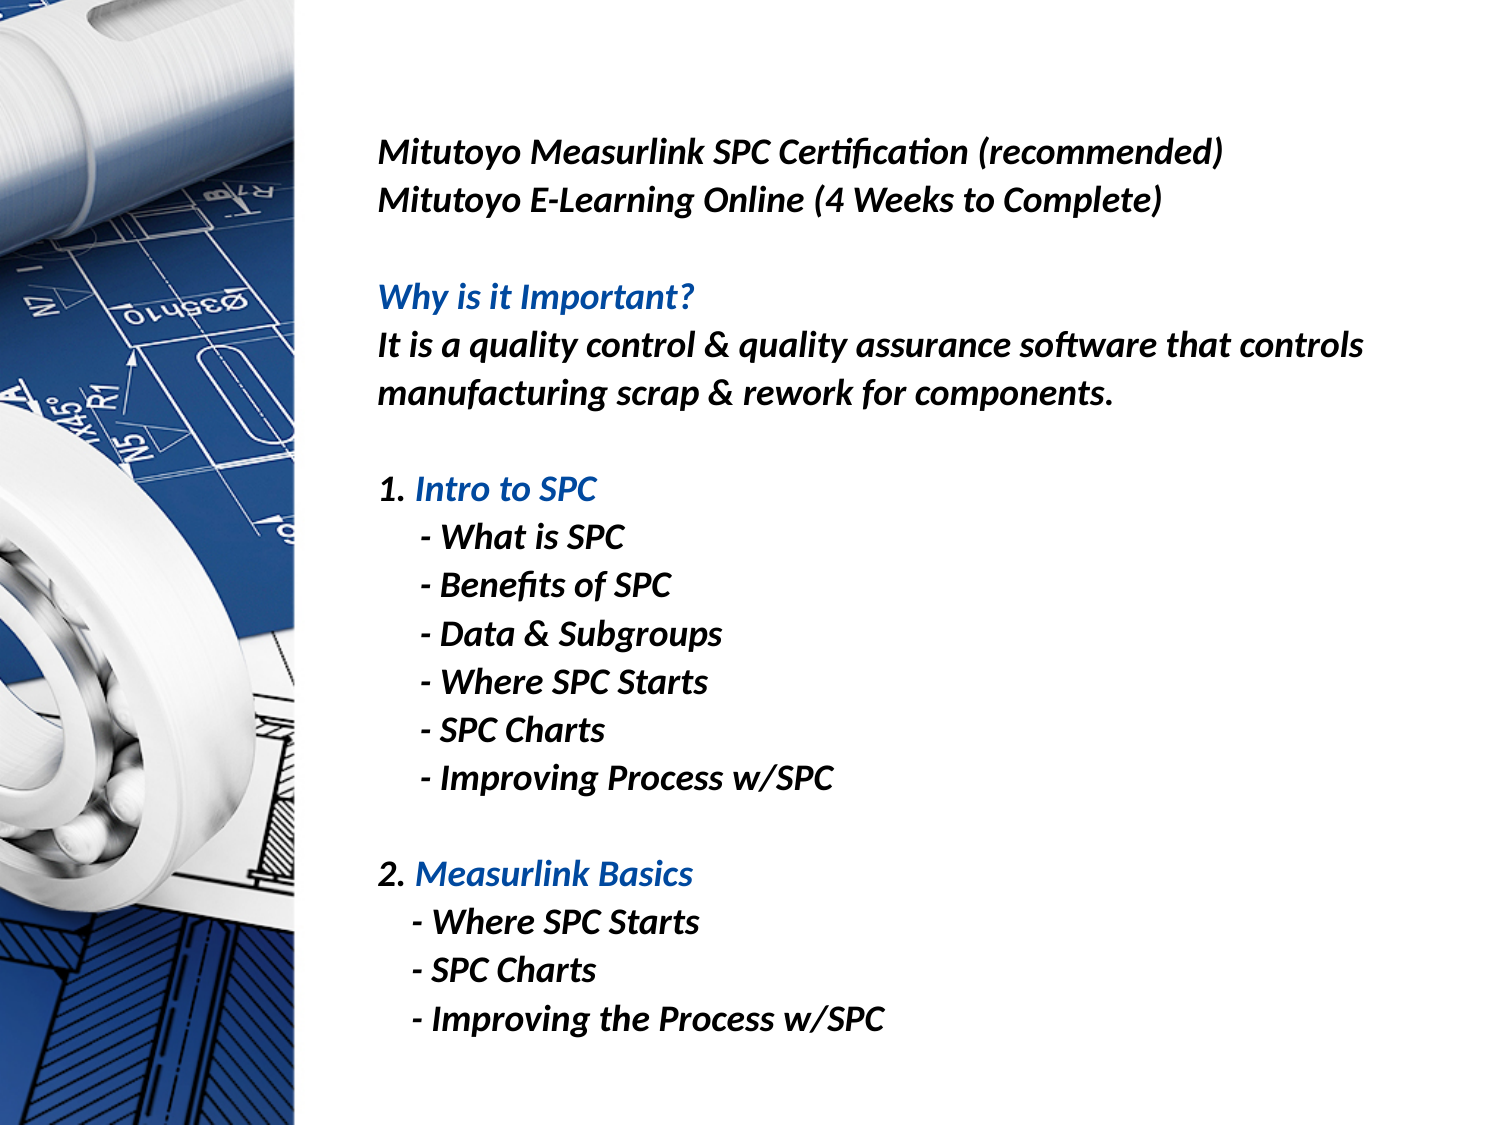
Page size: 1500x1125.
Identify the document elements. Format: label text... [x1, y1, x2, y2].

title Mitutoyo Measurlink SPC Certification (recommended) Mitutoyo E-Learning Online (4 Weeks to Complete) Why is it Important? It is a quality control & quality assurance software that controls manufacturing scrap & rework for components. 1. Intro to SPC - What is SPC - Benefits of SPC - Data & Subgroups - Where SPC Starts - SPC Charts - Improving Process w/SPC 2. Measurlink Basics - Where SPC Starts - SPC Charts - Improving the Process w/SPC [362, 125, 1463, 313]
picture [0, 0, 1500, 1125]
list [300, 444, 1412, 1125]
